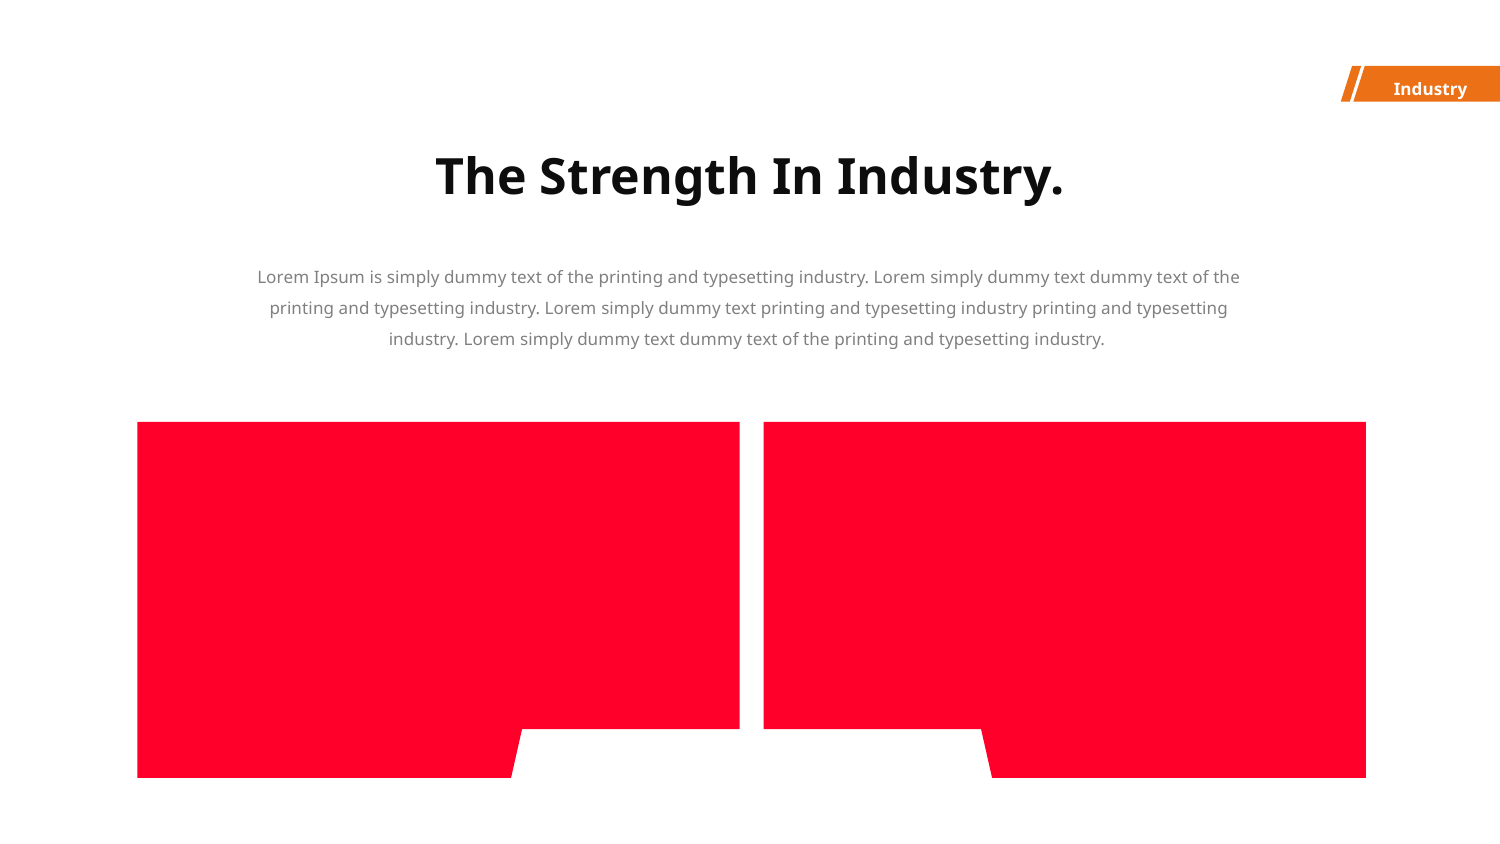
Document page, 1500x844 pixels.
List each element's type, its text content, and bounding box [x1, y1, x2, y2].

picture [137, 421, 740, 778]
text_box The Strength In Industry. [283, 137, 1217, 212]
picture [763, 421, 1366, 778]
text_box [1340, 65, 1500, 107]
text_box Lorem Ipsum is simply dummy text of the printing and typesetting industry. Lorem simply dummy text dummy text of the printing and typesetting industry. Lorem simply dummy text printing and typesetting industry printing and typesetting industry. Lorem simply dummy text dummy text of the printing and typesetting industry. [217, 249, 1282, 357]
